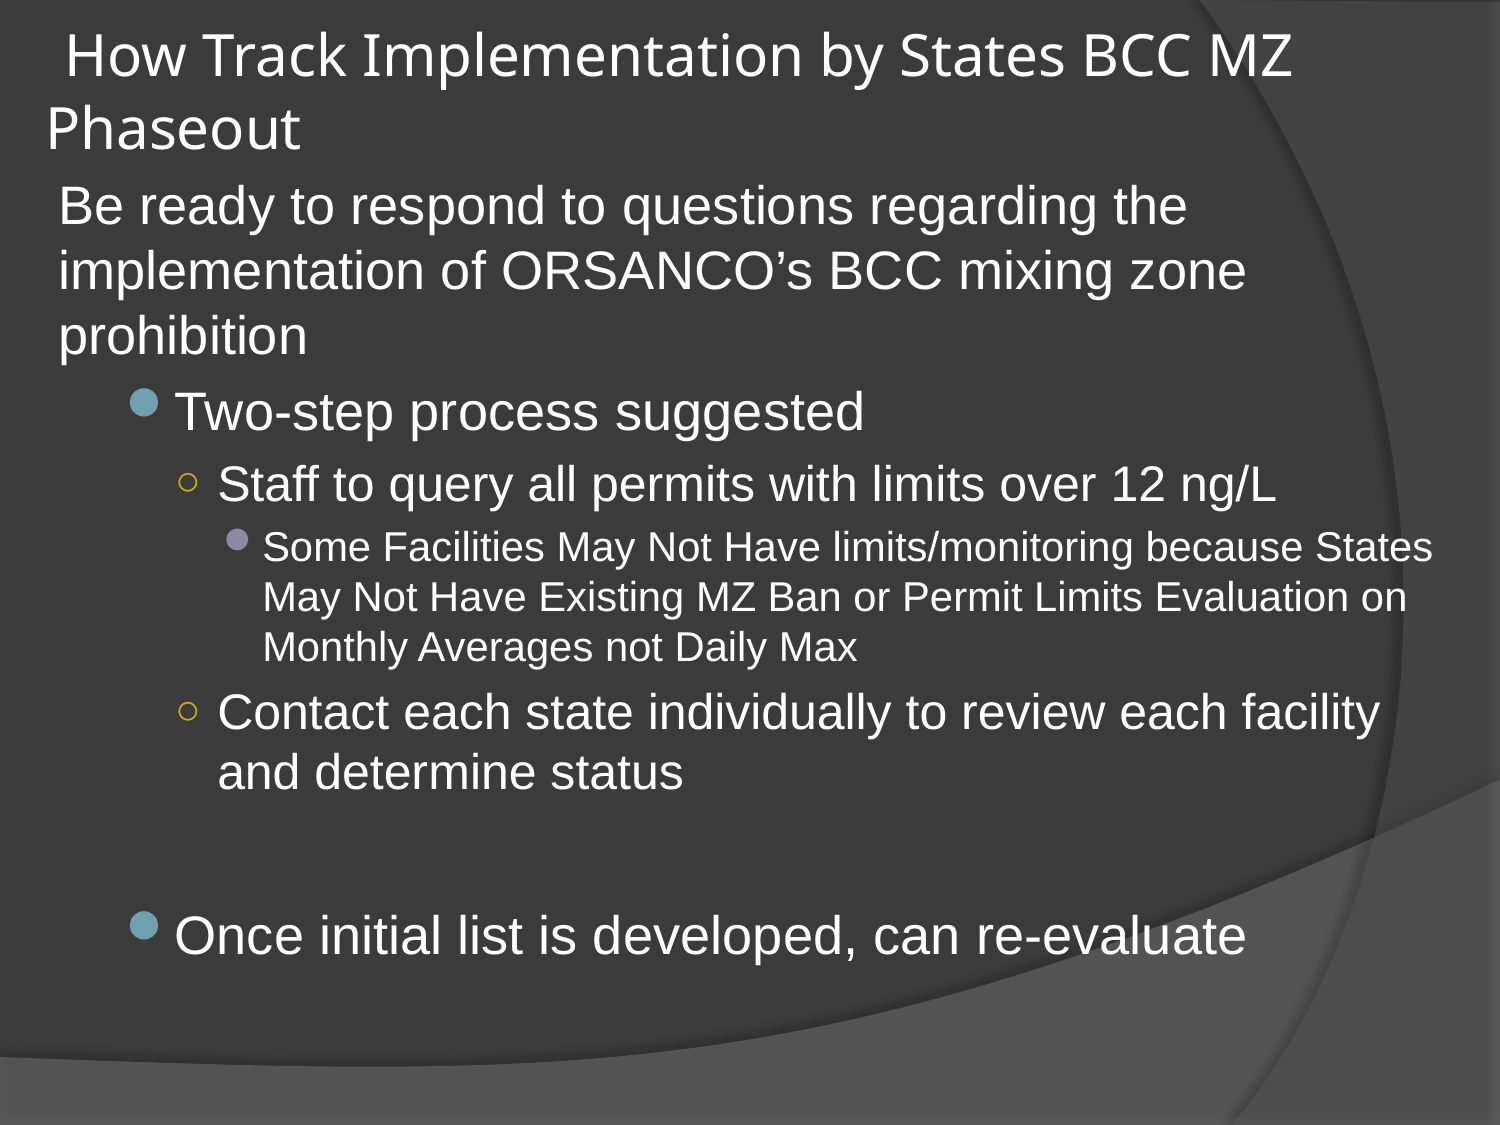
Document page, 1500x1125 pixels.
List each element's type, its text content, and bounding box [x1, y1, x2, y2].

title How Track Implementation by States BCC MZ Phaseout [37, 0, 1438, 162]
list Be ready to respond to questions regarding the implementation of ORSANCO’s BCC mixing zone prohibition Two-step process suggested Staff to query all permits with limits over 12 ng/L Some Facilities May Not Have limits/monitoring because States May Not Have Existing MZ Ban or Permit Limits Evaluation on Monthly Averages not Daily Max Contact each state individually to review each facility and determine status Once initial list is developed, can re-evaluate [37, 162, 1463, 1088]
